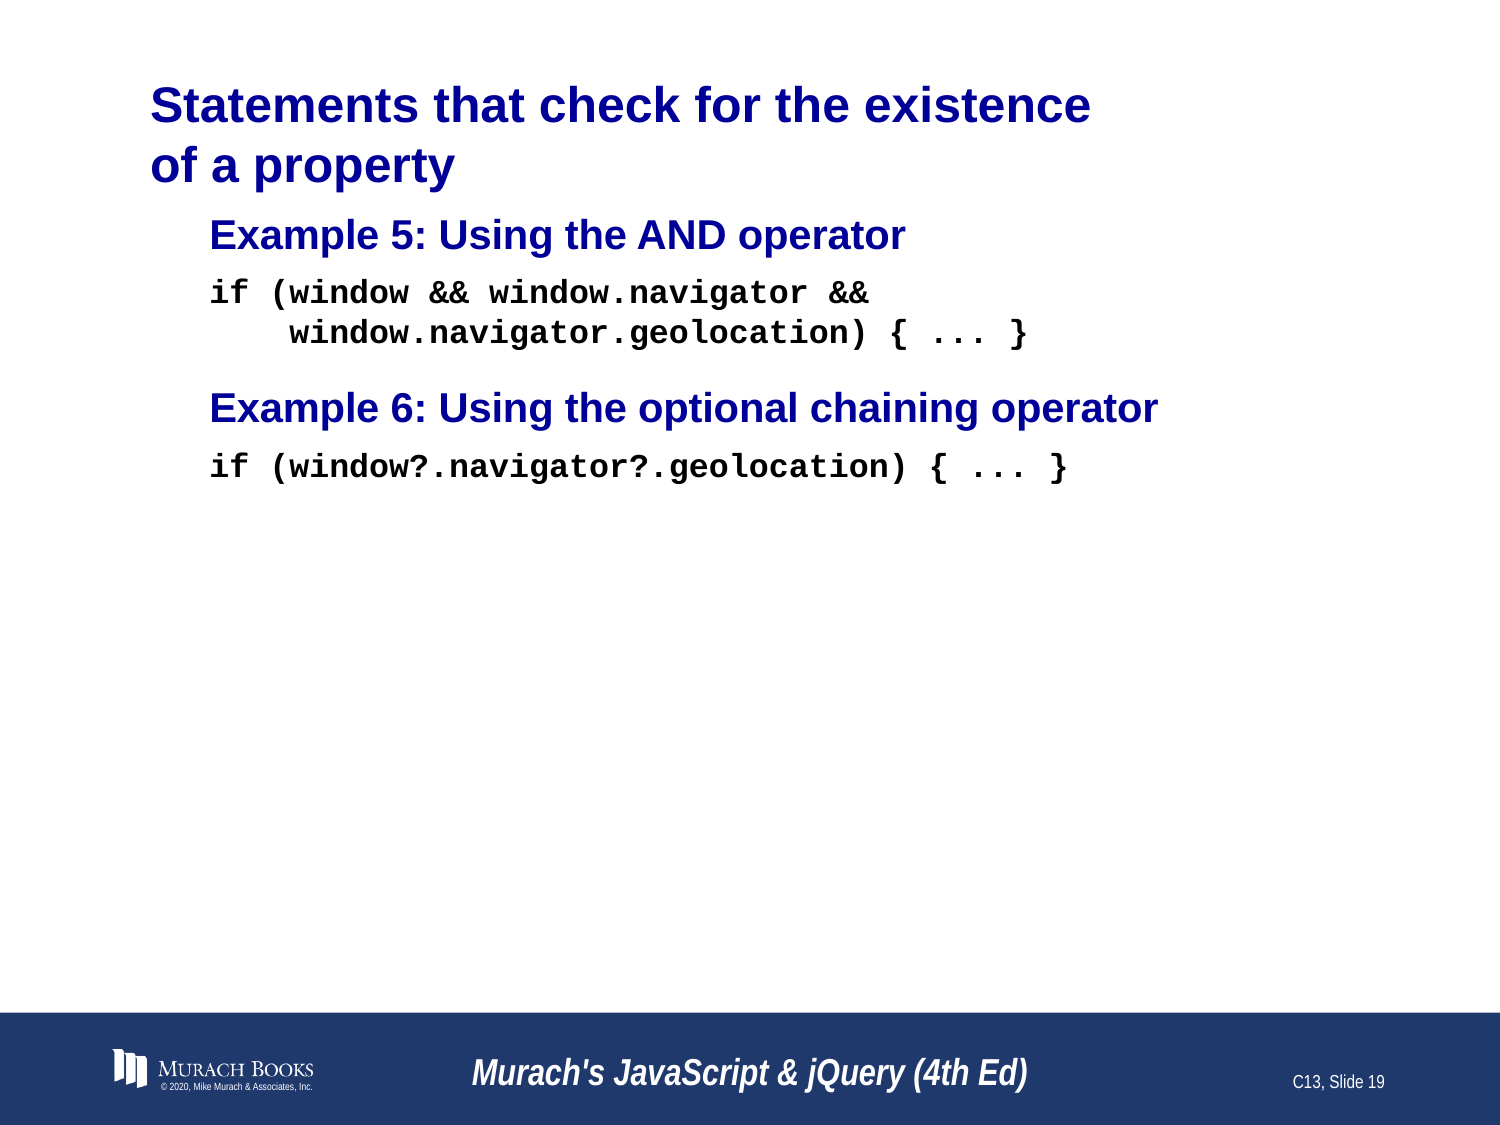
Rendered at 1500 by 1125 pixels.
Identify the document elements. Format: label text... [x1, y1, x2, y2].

slide_number Murach's JavaScript & jQuery (4th Ed) [463, 1025, 1050, 1100]
footer © 2020, Mike Murach & Associates, Inc. [12, 1025, 463, 1100]
slide_number C13, Slide 19 [1087, 1025, 1400, 1100]
title Statements that check for the existence of a property [150, 72, 1350, 194]
list Example 5: Using the AND operator if (window && window.navigator && window.navigator.geolocation) { ... } Example 6: Using the optional chaining operator if (window?.navigator?.geolocation) { ... } [137, 200, 1350, 1000]
